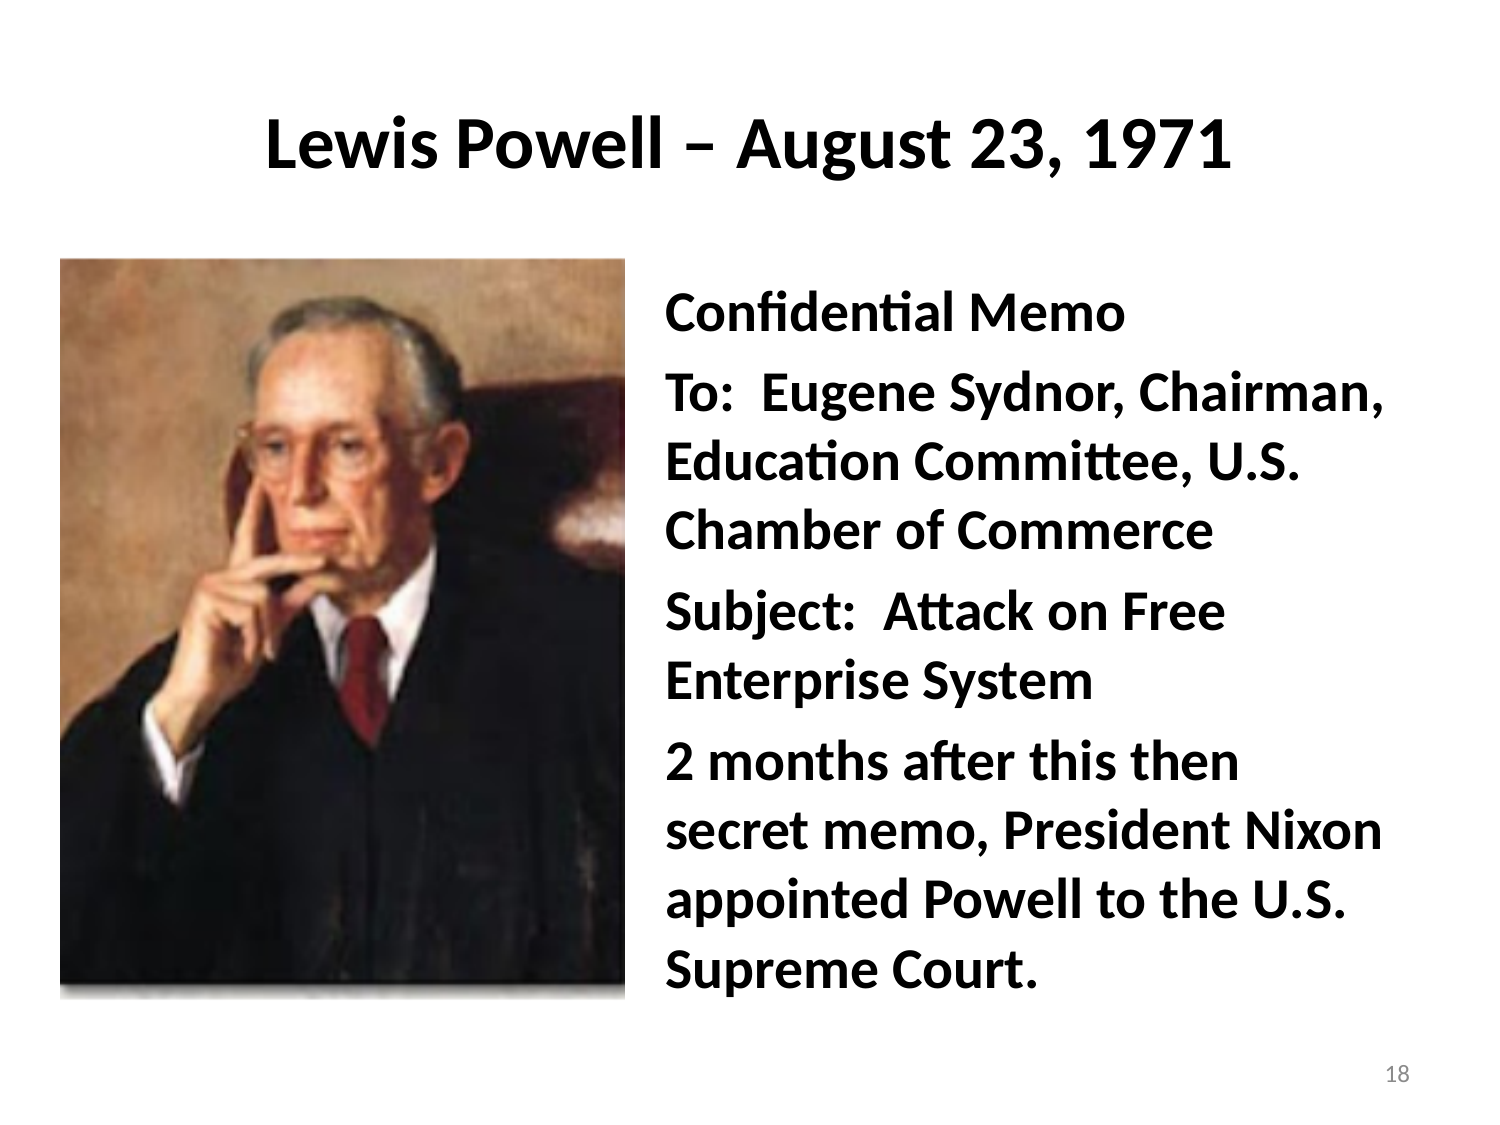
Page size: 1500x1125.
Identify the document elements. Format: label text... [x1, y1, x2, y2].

picture [60, 252, 626, 1006]
title Lewis Powell – August 23, 1971 [75, 45, 1425, 233]
list Confidential Memo To: Eugene Sydnor, Chairman, Education Committee, U.S. Chamber of Commerce Subject: Attack on Free Enterprise System 2 months after this then secret memo, President Nixon appointed Powell to the U.S. Supreme Court. [650, 265, 1413, 1009]
slide_number 18 [1074, 1042, 1425, 1103]
